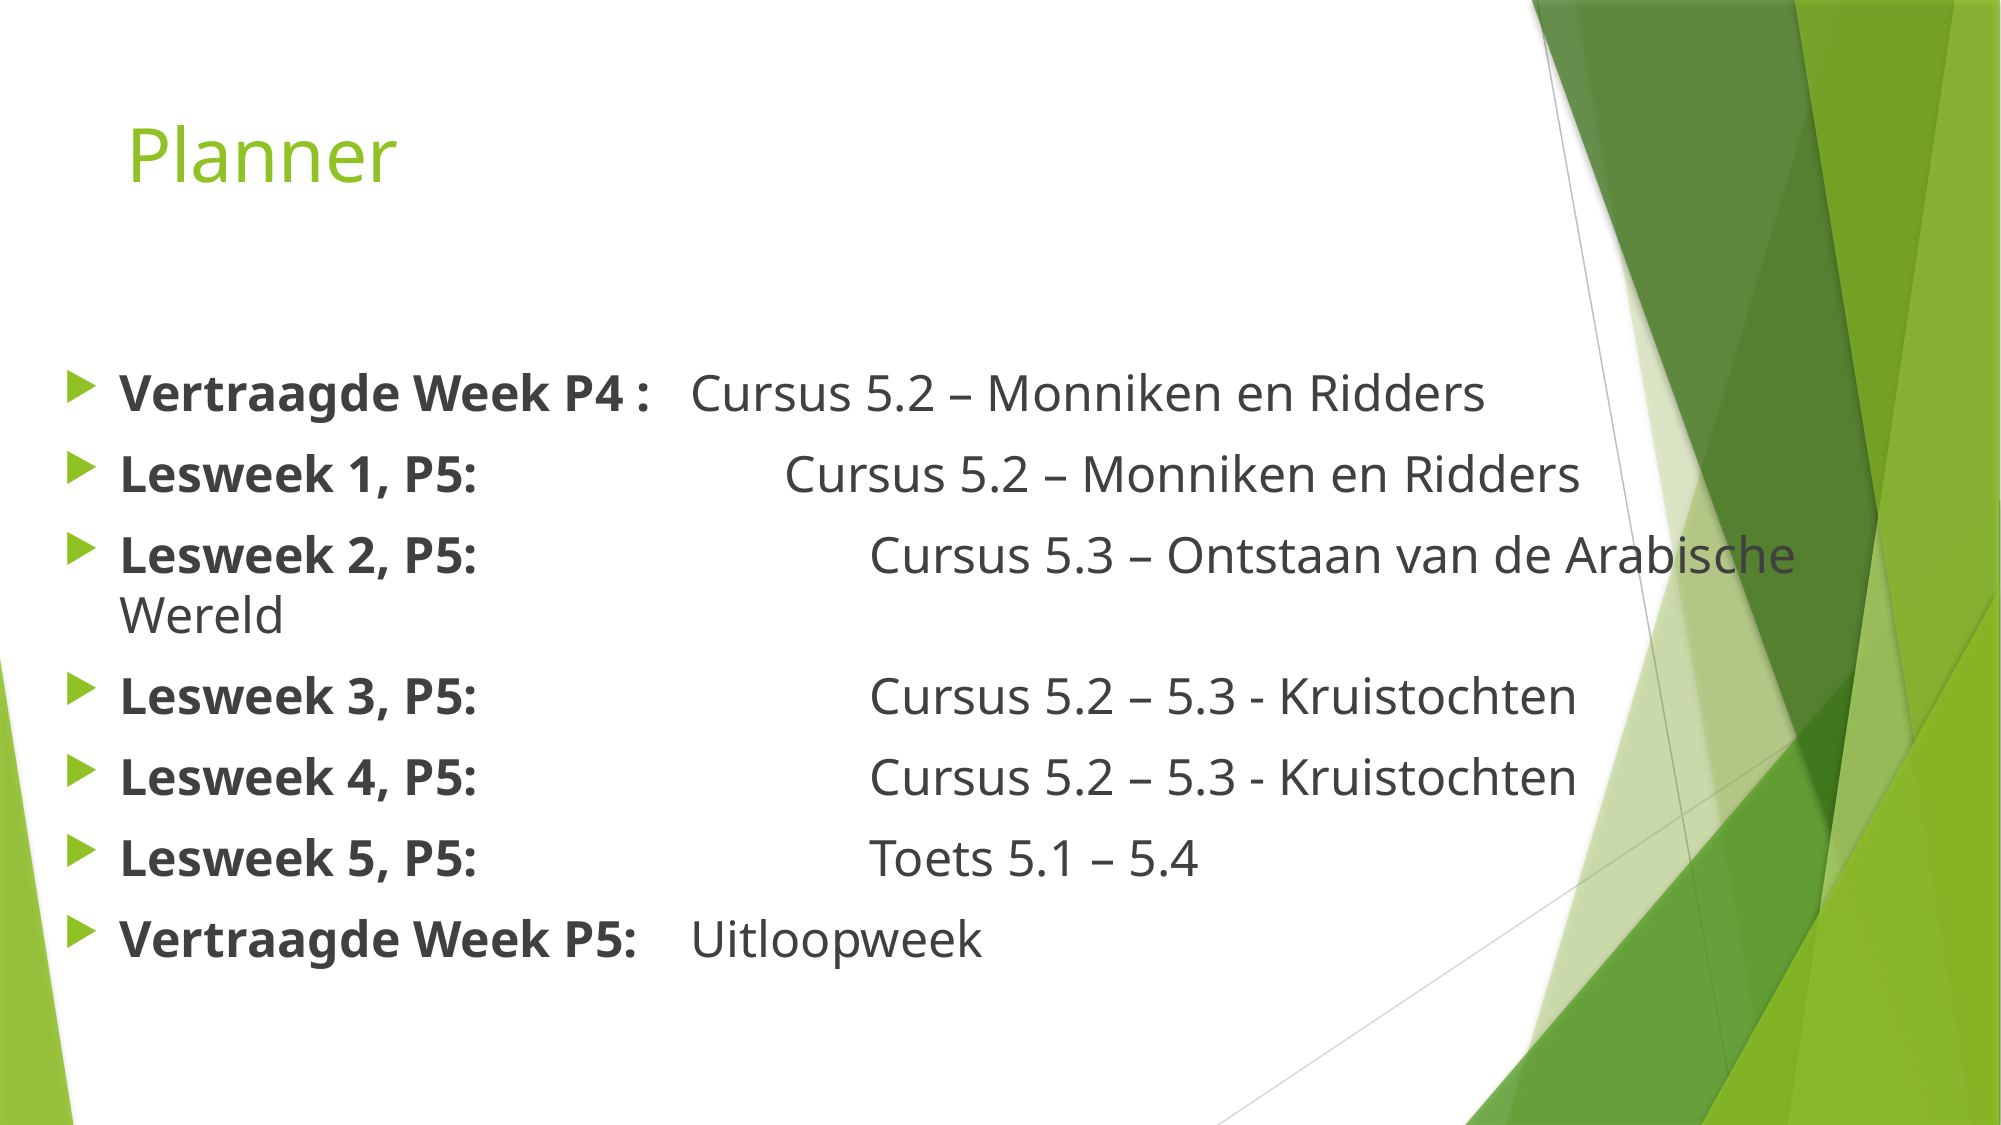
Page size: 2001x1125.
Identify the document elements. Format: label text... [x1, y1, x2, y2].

list Vertraagde Week P4 : Cursus 5.2 – Monniken en Ridders Lesweek 1, P5: Cursus 5.2 – Monniken en Ridders Lesweek 2, P5: Cursus 5.3 – Ontstaan van de Arabische Wereld Lesweek 3, P5: Cursus 5.2 – 5.3 - Kruistochten Lesweek 4, P5: Cursus 5.2 – 5.3 - Kruistochten Lesweek 5, P5: Toets 5.1 – 5.4 Vertraagde Week P5: Uitloopweek [48, 354, 1819, 992]
title Planner [111, 99, 1522, 317]
